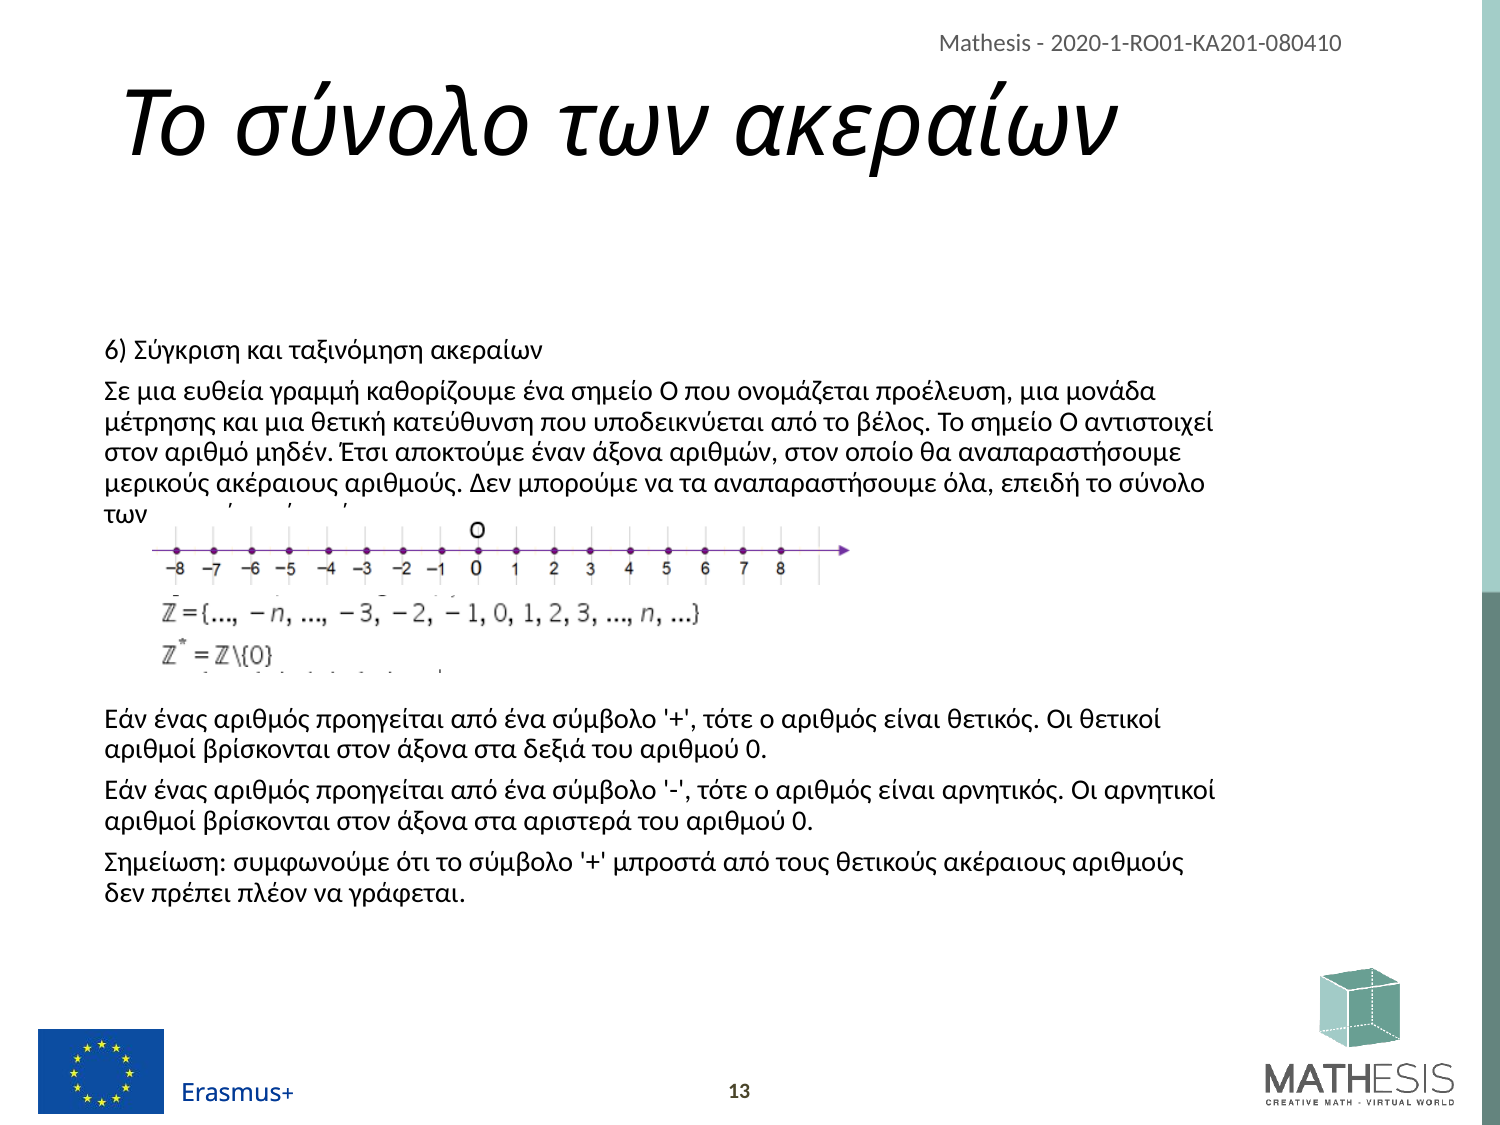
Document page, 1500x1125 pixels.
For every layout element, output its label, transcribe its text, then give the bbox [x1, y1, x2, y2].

picture [38, 1029, 164, 1114]
picture [152, 509, 858, 586]
title Το σύνολο των ακεραίων [103, 59, 1397, 278]
list 6) Σύγκριση και ταξινόμηση ακεραίων Σε μια ευθεία γραμμή καθορίζουμε ένα σημείο O που ονομάζεται προέλευση, μια μονάδα μέτρησης και μια θετική κατεύθυνση που υποδεικνύεται από το βέλος. Το σημείο O αντιστοιχεί στον αριθμό μηδέν. Έτσι αποκτούμε έναν άξονα αριθμών, στον οποίο θα αναπαραστήσουμε μερικούς ακέραιους αριθμούς. Δεν μπορούμε να τα αναπαραστήσουμε όλα, επειδή το σύνολο των ακεραίων είναι άπειρο. Εάν ένας αριθμός προηγείται από ένα σύμβολο '+', τότε ο αριθμός είναι θετικός. Οι θετικοί αριθμοί βρίσκονται στον άξονα στα δεξιά του αριθμού 0. Εάν ένας αριθμός προηγείται από ένα σύμβολο '-', τότε ο αριθμός είναι αρνητικός. Οι αρνητικοί αριθμοί βρίσκονται στον άξονα στα αριστερά του αριθμού 0. Σημείωση: συμφωνούμε ότι το σύμβολο '+' μπροστά από τους θετικούς ακέραιους αριθμούς δεν πρέπει πλέον να γράφεται. [89, 327, 1239, 921]
picture [152, 595, 741, 673]
